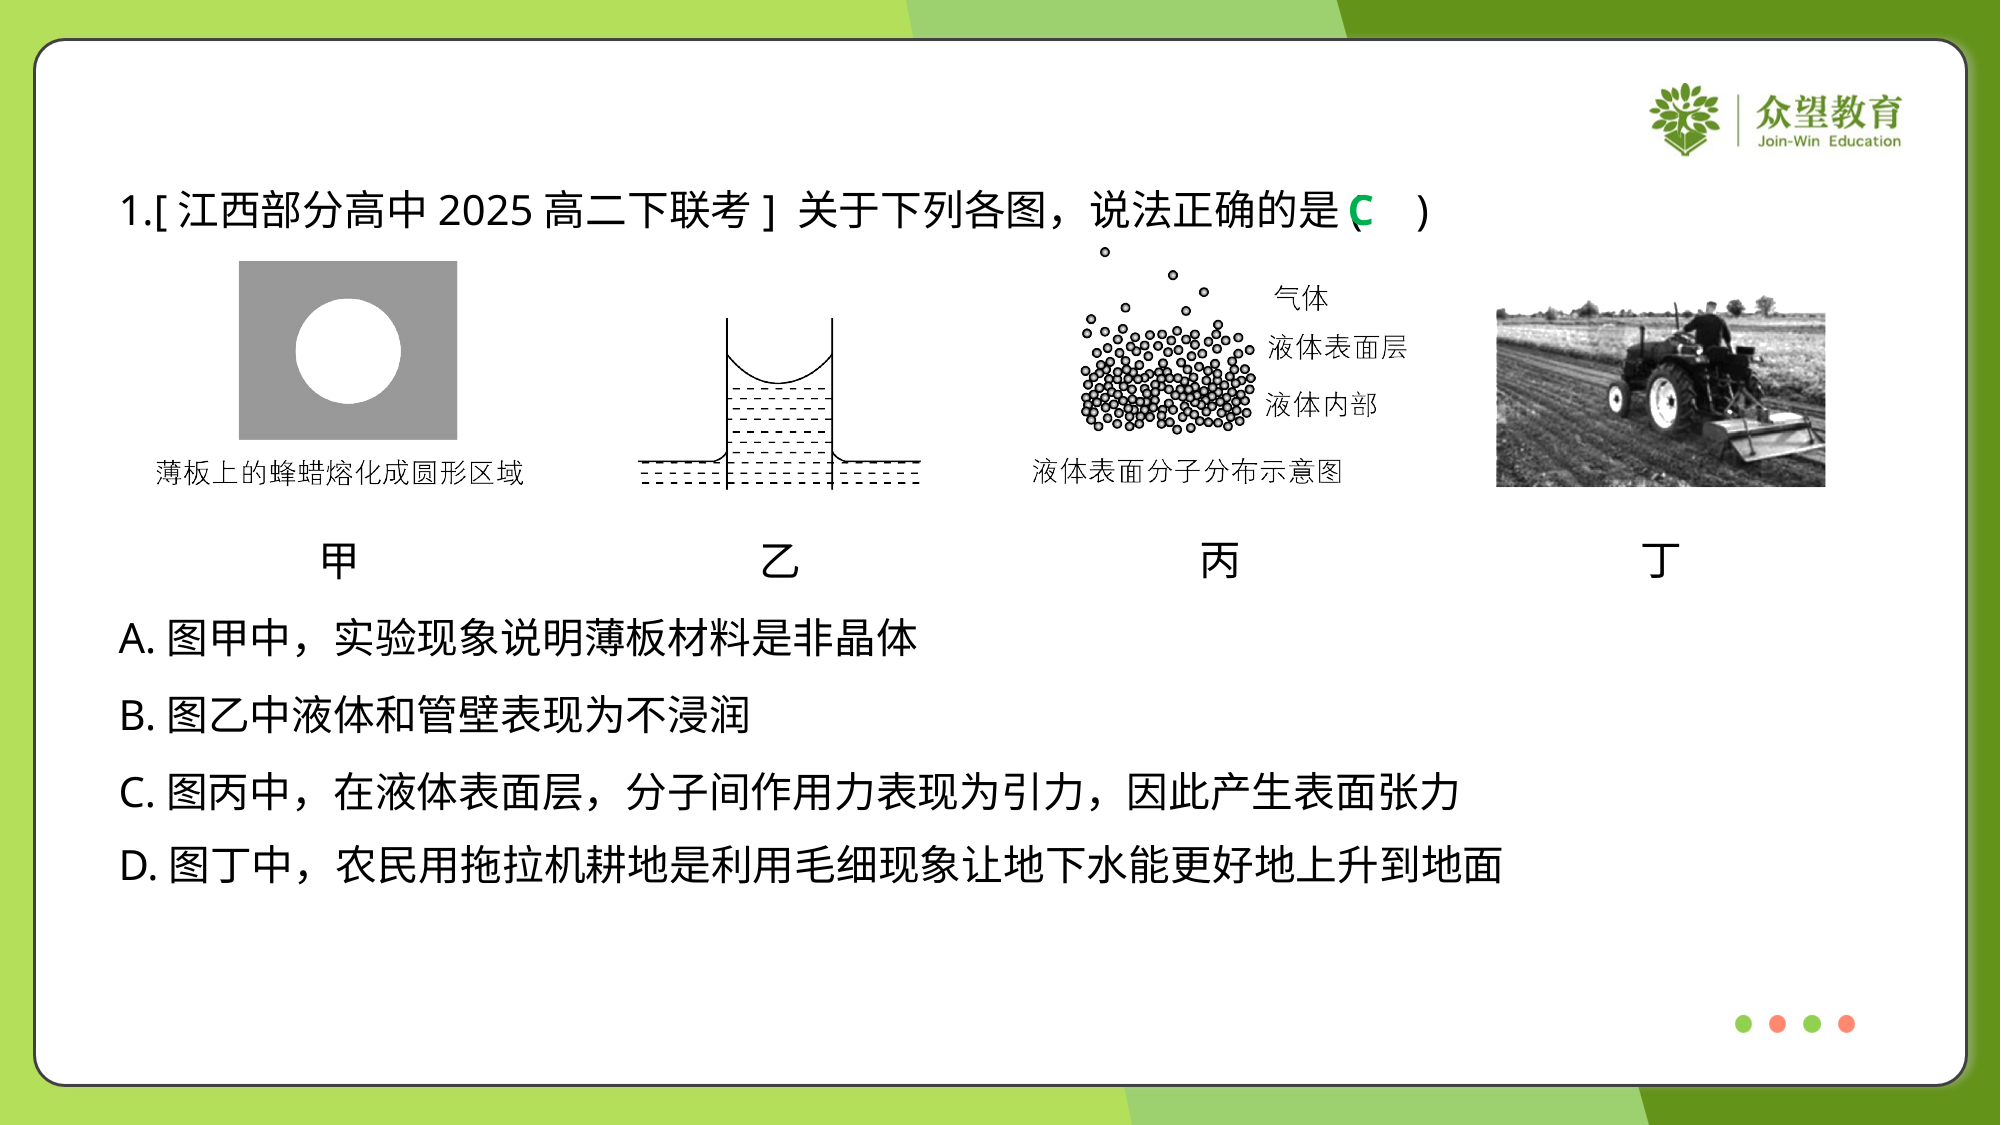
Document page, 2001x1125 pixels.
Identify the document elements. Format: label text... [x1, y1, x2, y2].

text_box 1.[江西部分高中2025高二下联考] 关于下列各图，说法正确的是( ) [1390, 158, 1883, 226]
text_box 乙 [754, 510, 806, 587]
text_box 丁 [1635, 508, 1687, 587]
text_box 甲 [313, 510, 365, 587]
text_box 丙 [1194, 508, 1246, 587]
text_box 1.[江西部分高中2025高二下联考] 关于下列各图，说法正确的是( ) [118, 158, 1331, 226]
text_box A.图甲中，实验现象说明薄板材料是非晶体 B.图乙中液体和管壁表现为不浸润 C.图丙中，在液体表面层，分子间作用力表现为引力，因此产生表面张力 D.图丁中，农民用拖拉机耕地是利用毛细现象让地下水能更好地上升到地面 [118, 587, 1883, 882]
picture [0, 0, 2000, 1125]
text_box C [1331, 158, 1390, 226]
